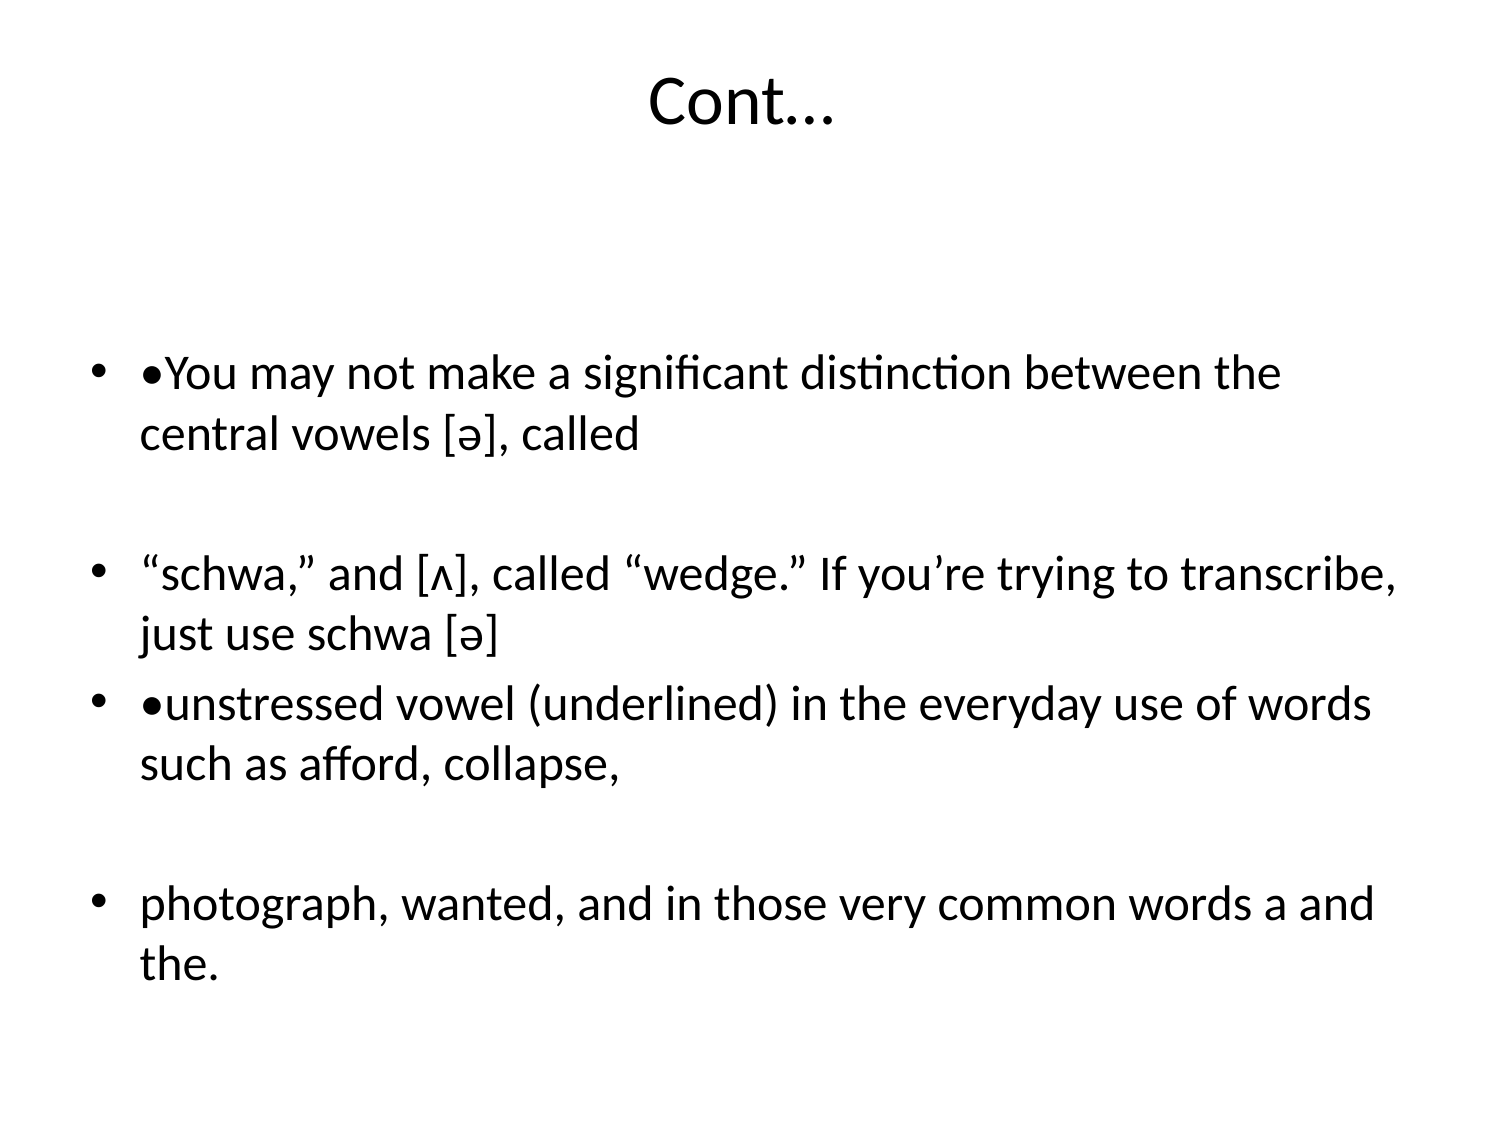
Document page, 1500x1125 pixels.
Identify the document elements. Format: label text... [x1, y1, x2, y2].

title Cont… [75, 45, 1425, 233]
list •You may not make a significant distinction between the central vowels [ə], called “schwa,” and [ʌ], called “wedge.” If you’re trying to transcribe, just use schwa [ə] •unstressed vowel (underlined) in the everyday use of words such as afford, collapse, photograph, wanted, and in those very common words a and the. [75, 262, 1425, 1005]
